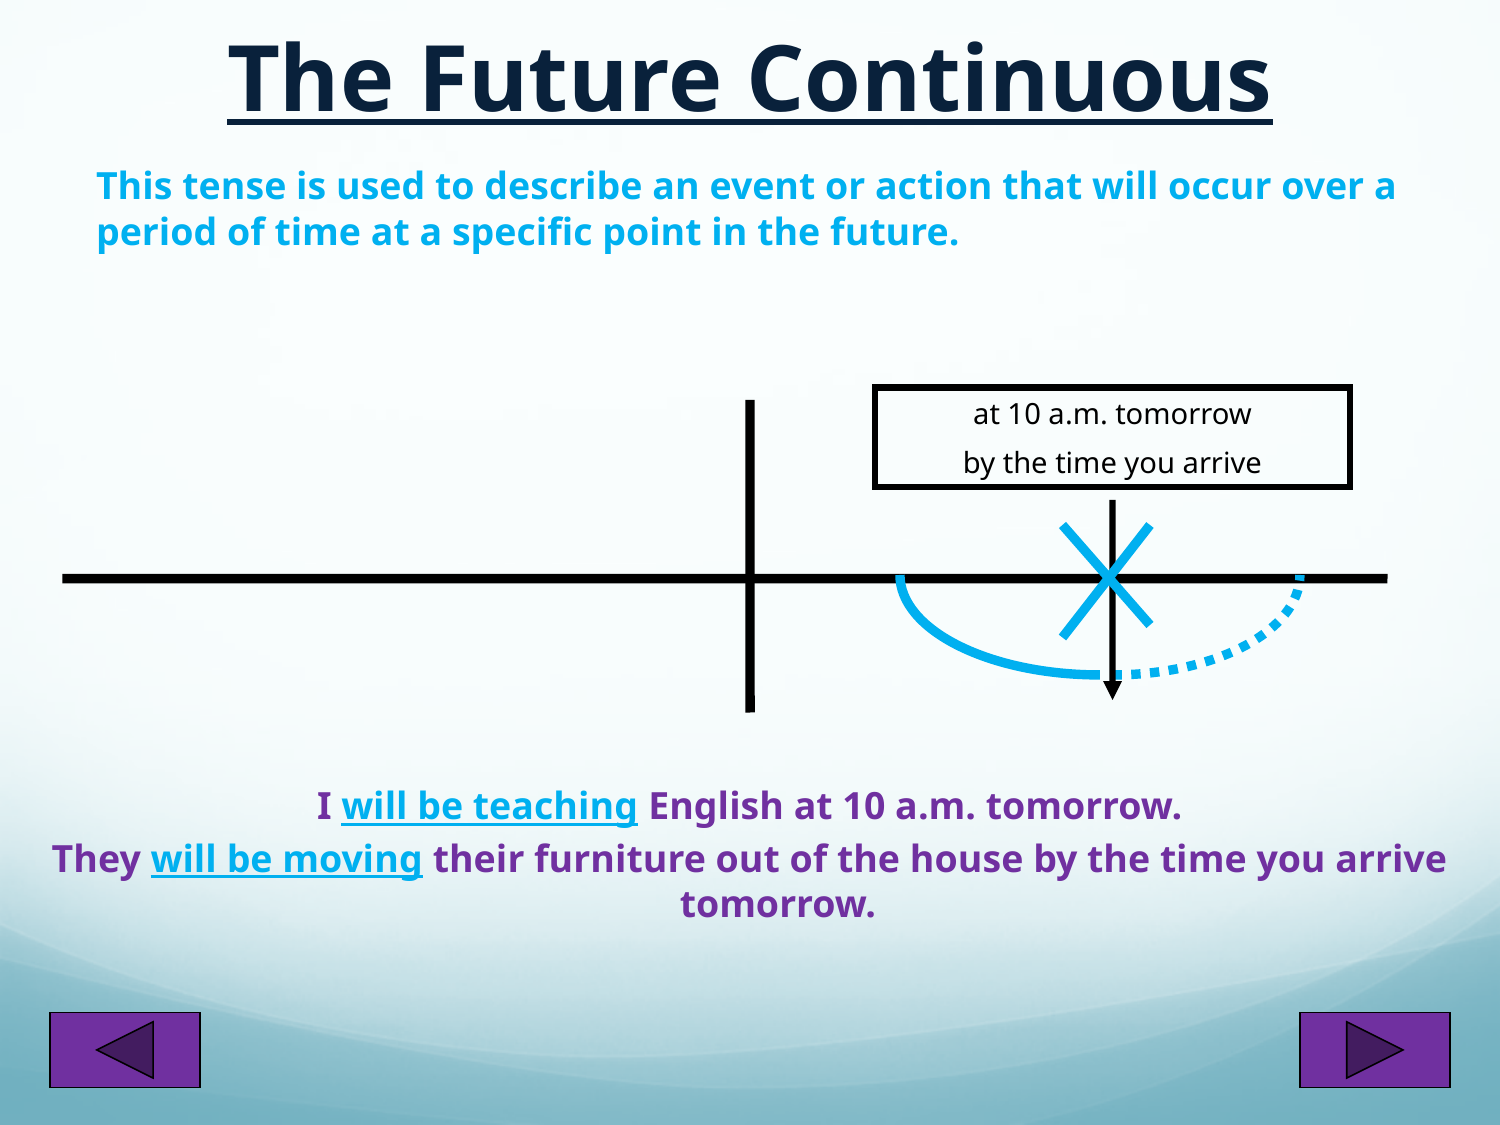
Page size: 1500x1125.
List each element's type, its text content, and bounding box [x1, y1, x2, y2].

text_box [61, 399, 1388, 713]
text_box [1299, 1012, 1450, 1088]
text_box This tense is used to describe an event or action that will occur over a period of time at a specific point in the future. [24, 149, 1450, 413]
text_box I will be teaching English at 10 a.m. tomorrow. They will be moving their furniture out of the house by the time you arrive tomorrow. [0, 774, 1500, 925]
text_box [49, 1012, 200, 1088]
text_box The Future Continuous [12, 12, 1488, 138]
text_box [1061, 524, 1151, 638]
text_box at 10 a.m. tomorrow by the time you arrive [875, 387, 1350, 396]
